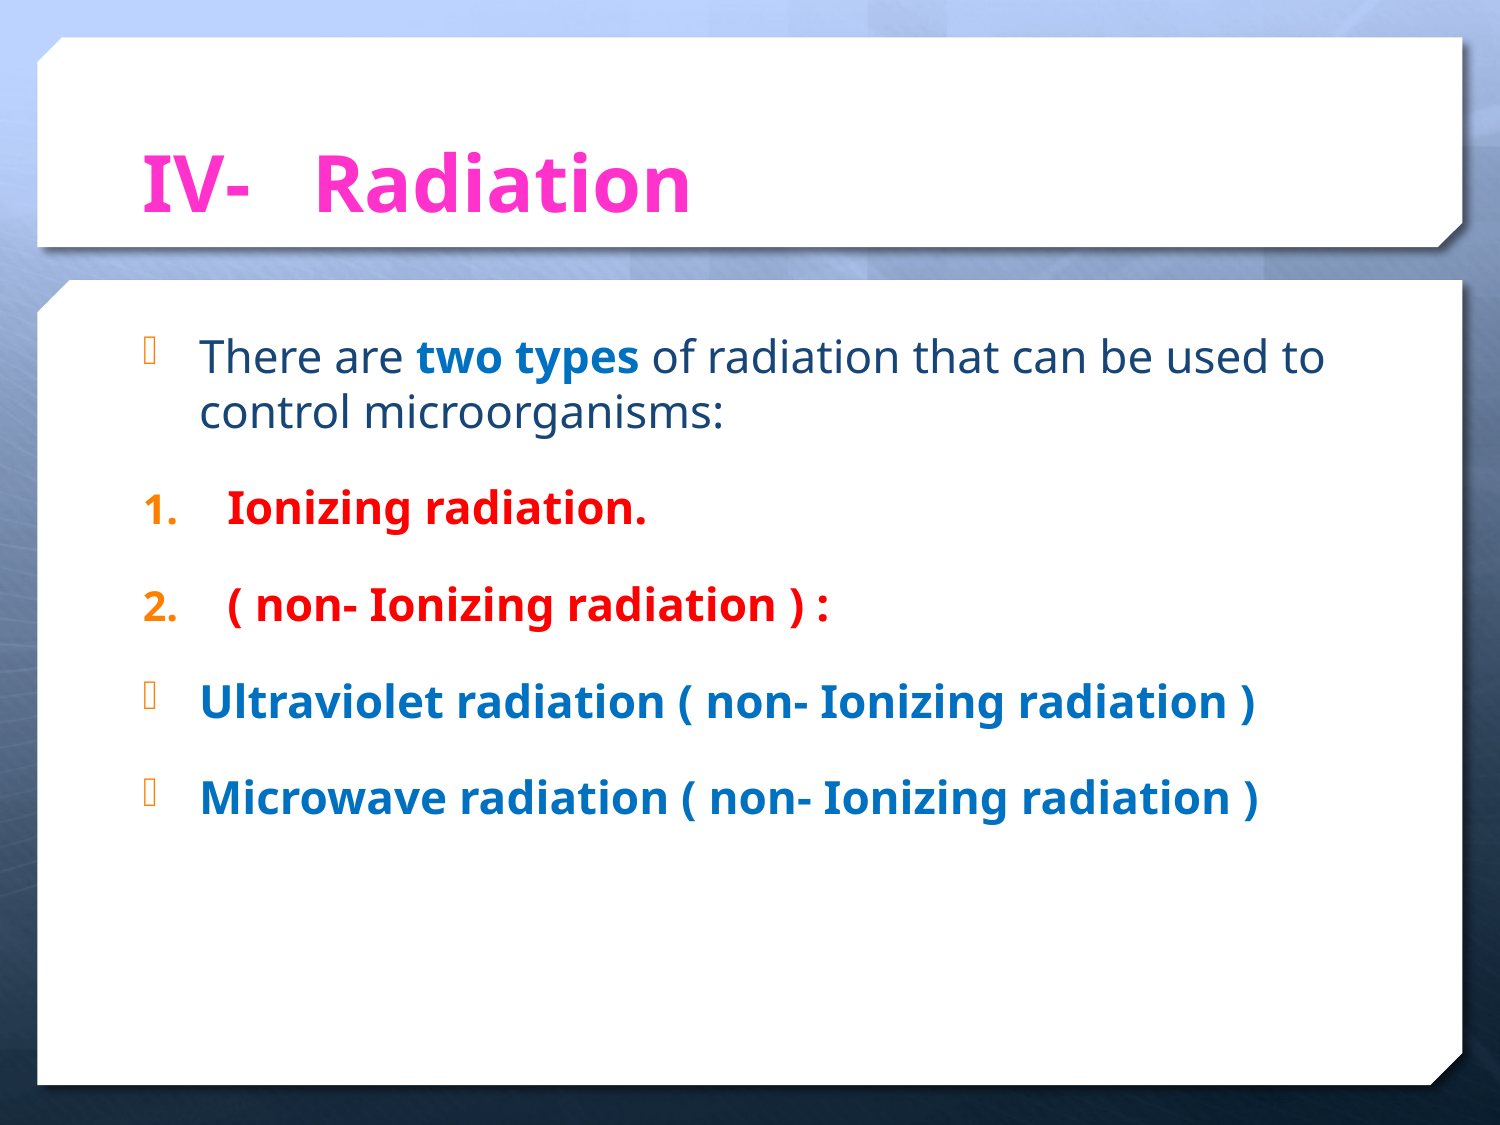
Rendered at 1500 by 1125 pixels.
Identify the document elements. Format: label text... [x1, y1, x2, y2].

title IV- Radiation [127, 48, 1372, 236]
list There are two types of radiation that can be used to control microorganisms: Ionizing radiation. ( non- Ionizing radiation ) : Ultraviolet radiation ( non- Ionizing radiation ) Microwave radiation ( non- Ionizing radiation ) [127, 319, 1372, 978]
